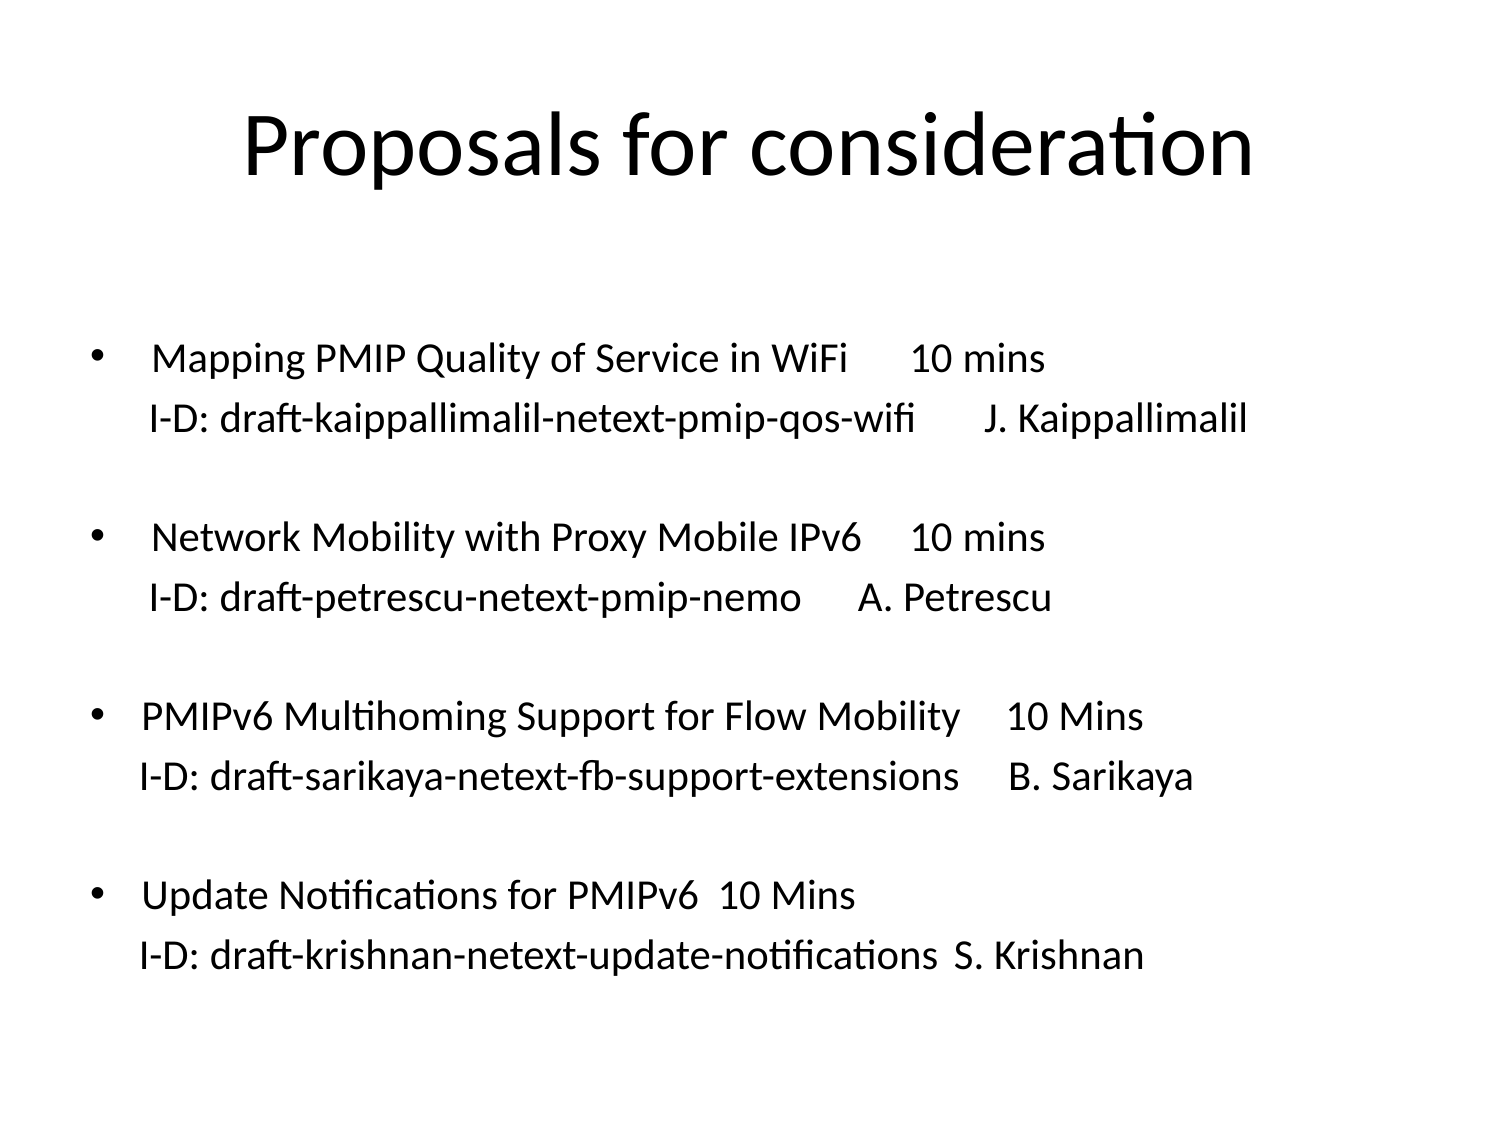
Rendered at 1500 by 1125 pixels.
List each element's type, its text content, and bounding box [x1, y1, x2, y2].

title Proposals for consideration [75, 45, 1425, 233]
list Mapping PMIP Quality of Service in WiFi 10 mins I-D: draft-kaippallimalil-netext-pmip-qos-wifi J. Kaippallimalil Network Mobility with Proxy Mobile IPv6 10 mins I-D: draft-petrescu-netext-pmip-nemo A. Petrescu PMIPv6 Multihoming Support for Flow Mobility 10 Mins I-D: draft-sarikaya-netext-fb-support-extensions B. Sarikaya Update Notifications for PMIPv6 10 Mins I-D: draft-krishnan-netext-update-notifications S. Krishnan [75, 262, 1425, 1005]
